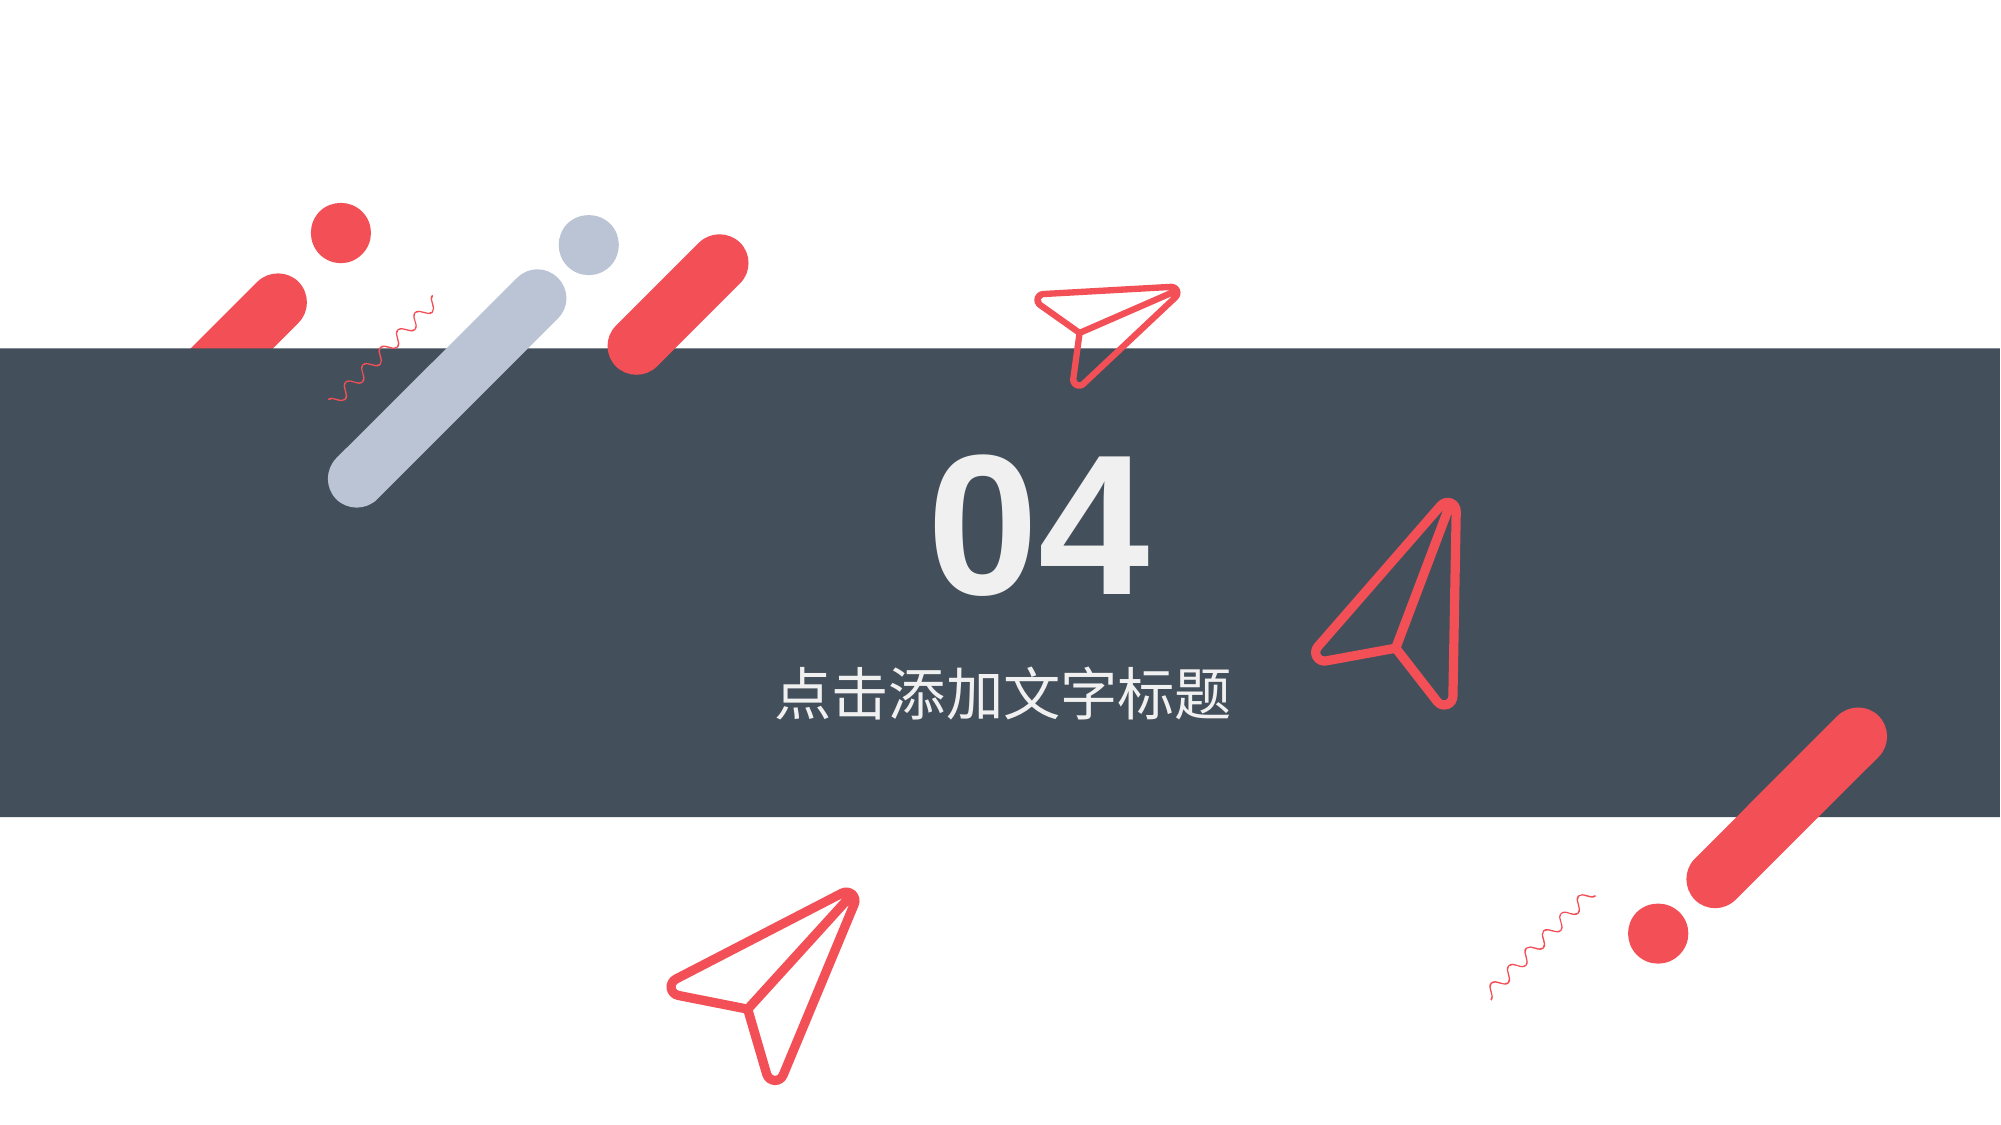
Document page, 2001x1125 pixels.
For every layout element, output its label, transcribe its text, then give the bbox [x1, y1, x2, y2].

text_box [1034, 283, 1181, 389]
text_box [1311, 497, 1461, 710]
list 点击添加文字标题 [759, 658, 1305, 782]
title 04 [911, 297, 1219, 646]
text_box [666, 887, 860, 1086]
